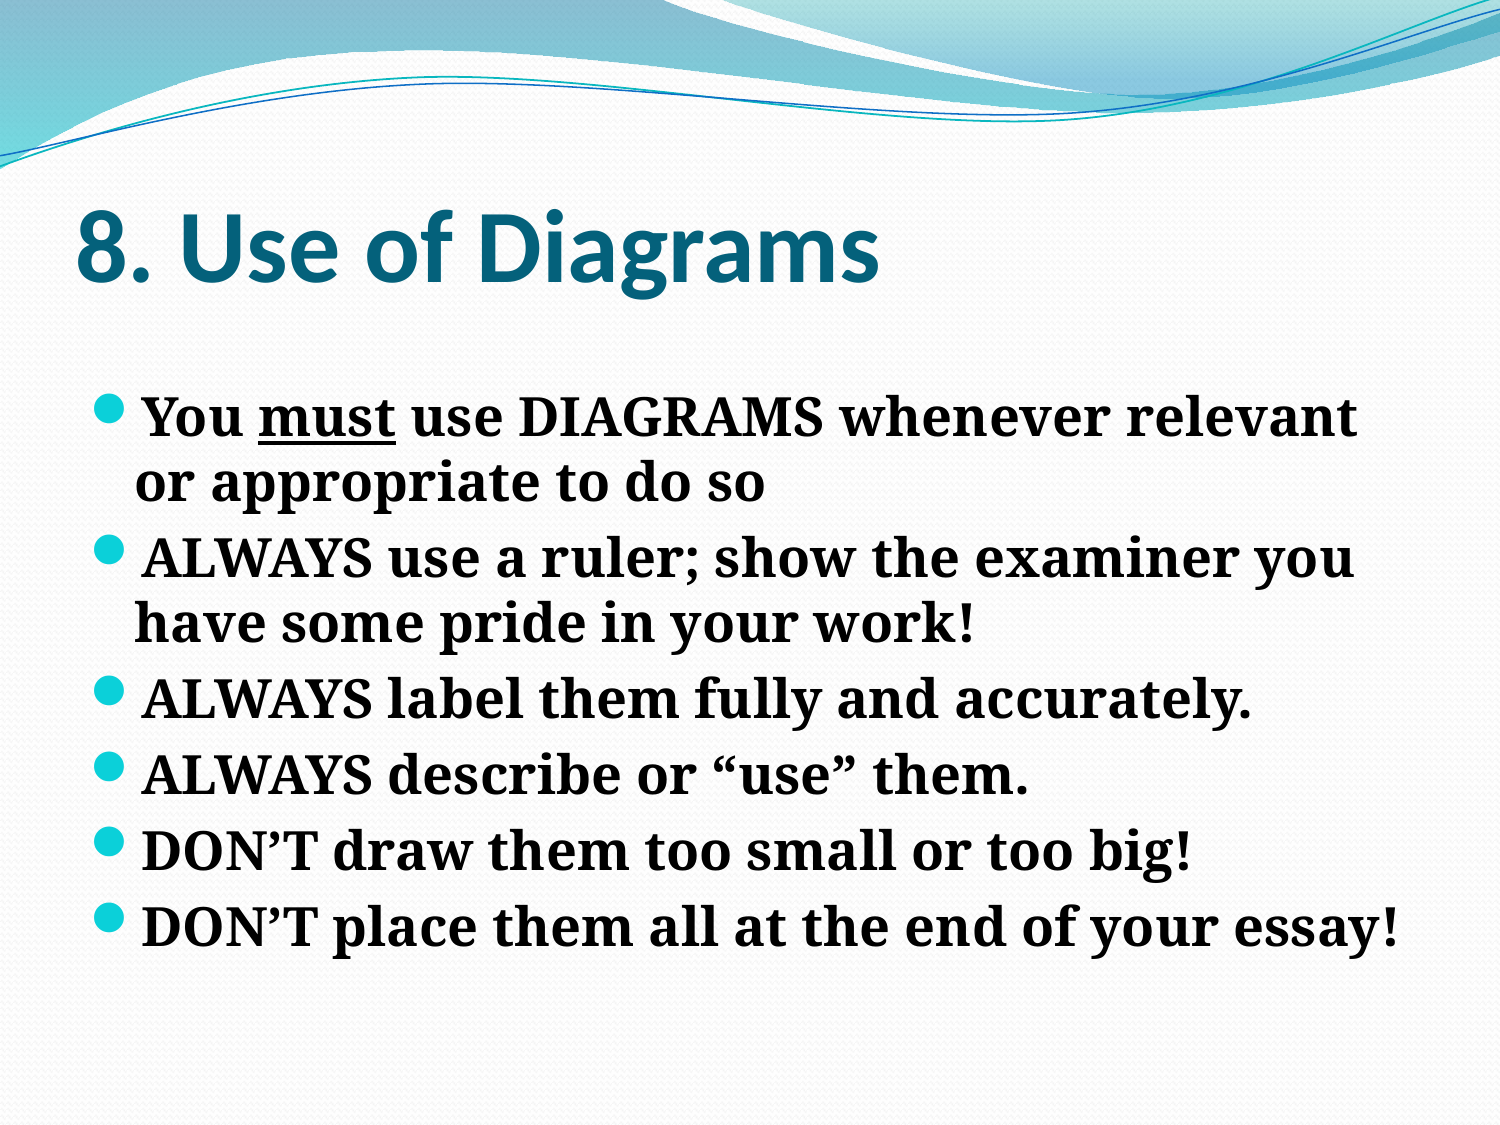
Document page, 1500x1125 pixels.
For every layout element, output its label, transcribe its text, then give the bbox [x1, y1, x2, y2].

list You must use DIAGRAMS whenever relevant or appropriate to do so ALWAYS use a ruler; show the examiner you have some pride in your work! ALWAYS label them fully and accurately. ALWAYS describe or “use” them. DON’T draw them too small or too big! DON’T place them all at the end of your essay! [75, 375, 1425, 1038]
title 8. Use of Diagrams [75, 115, 1425, 303]
